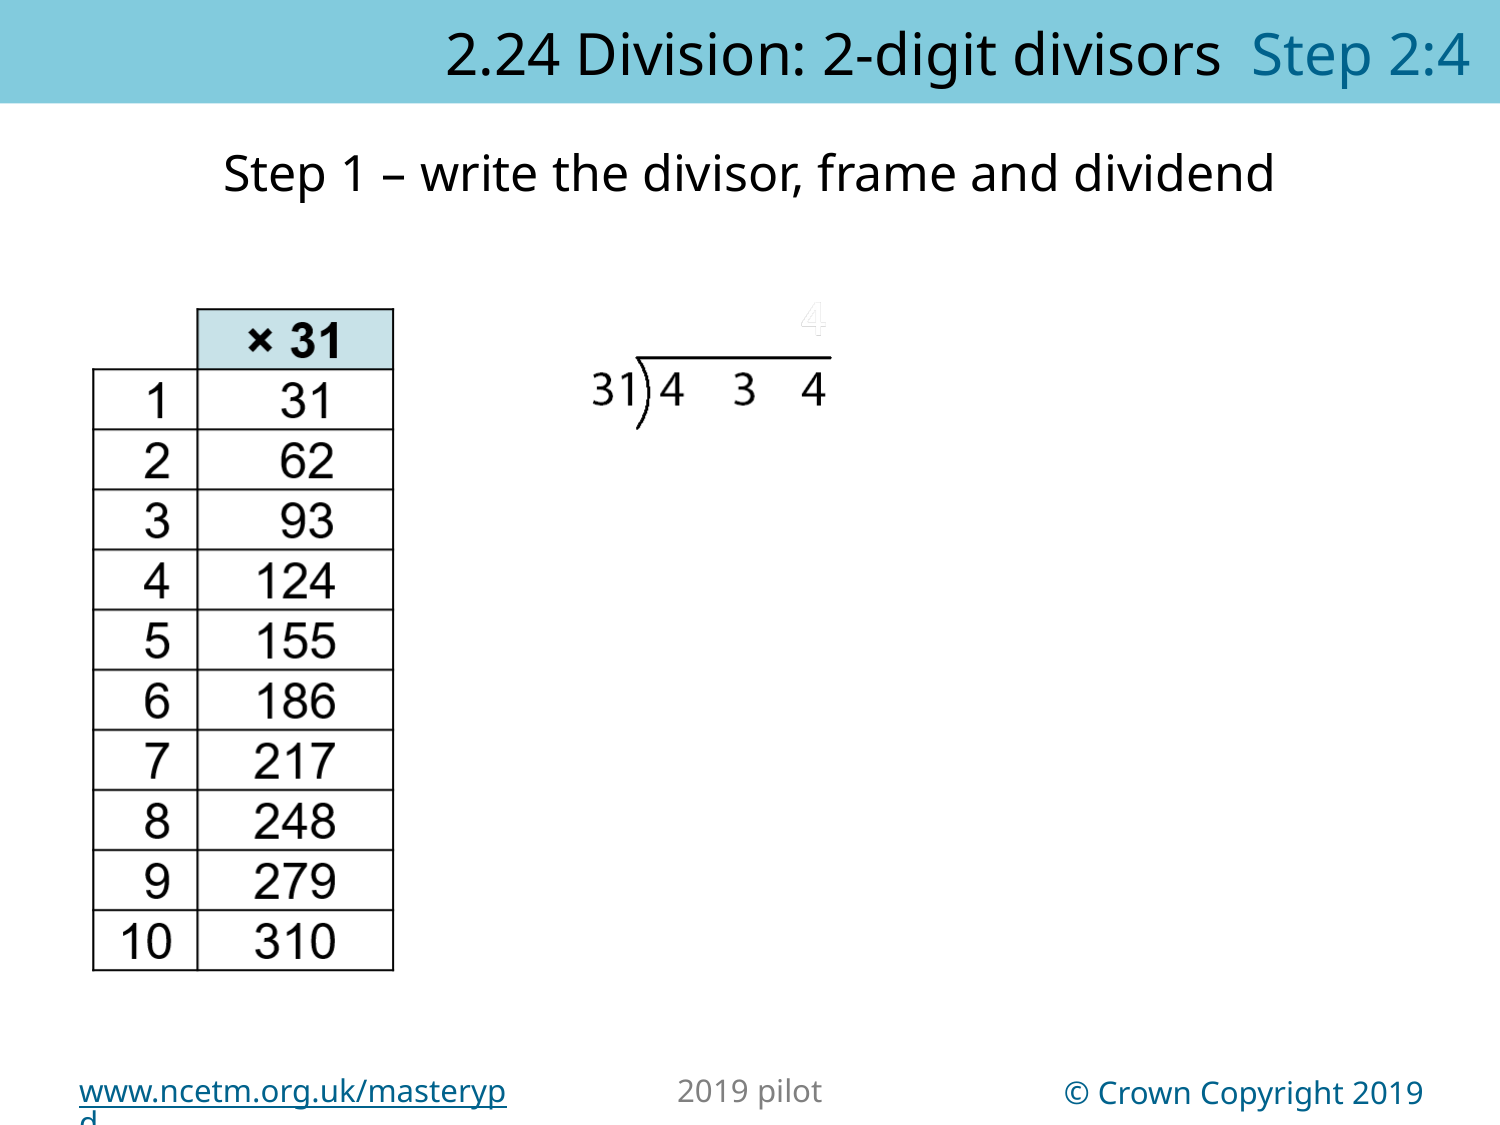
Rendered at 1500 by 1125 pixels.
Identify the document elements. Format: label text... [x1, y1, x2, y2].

picture [91, 292, 396, 1001]
text_box Step 1 – write the divisor, frame and dividend [17, 133, 1483, 209]
picture [587, 292, 835, 499]
list 2.24 Division: 2-digit divisors Step 2:4 [0, 0, 1500, 104]
